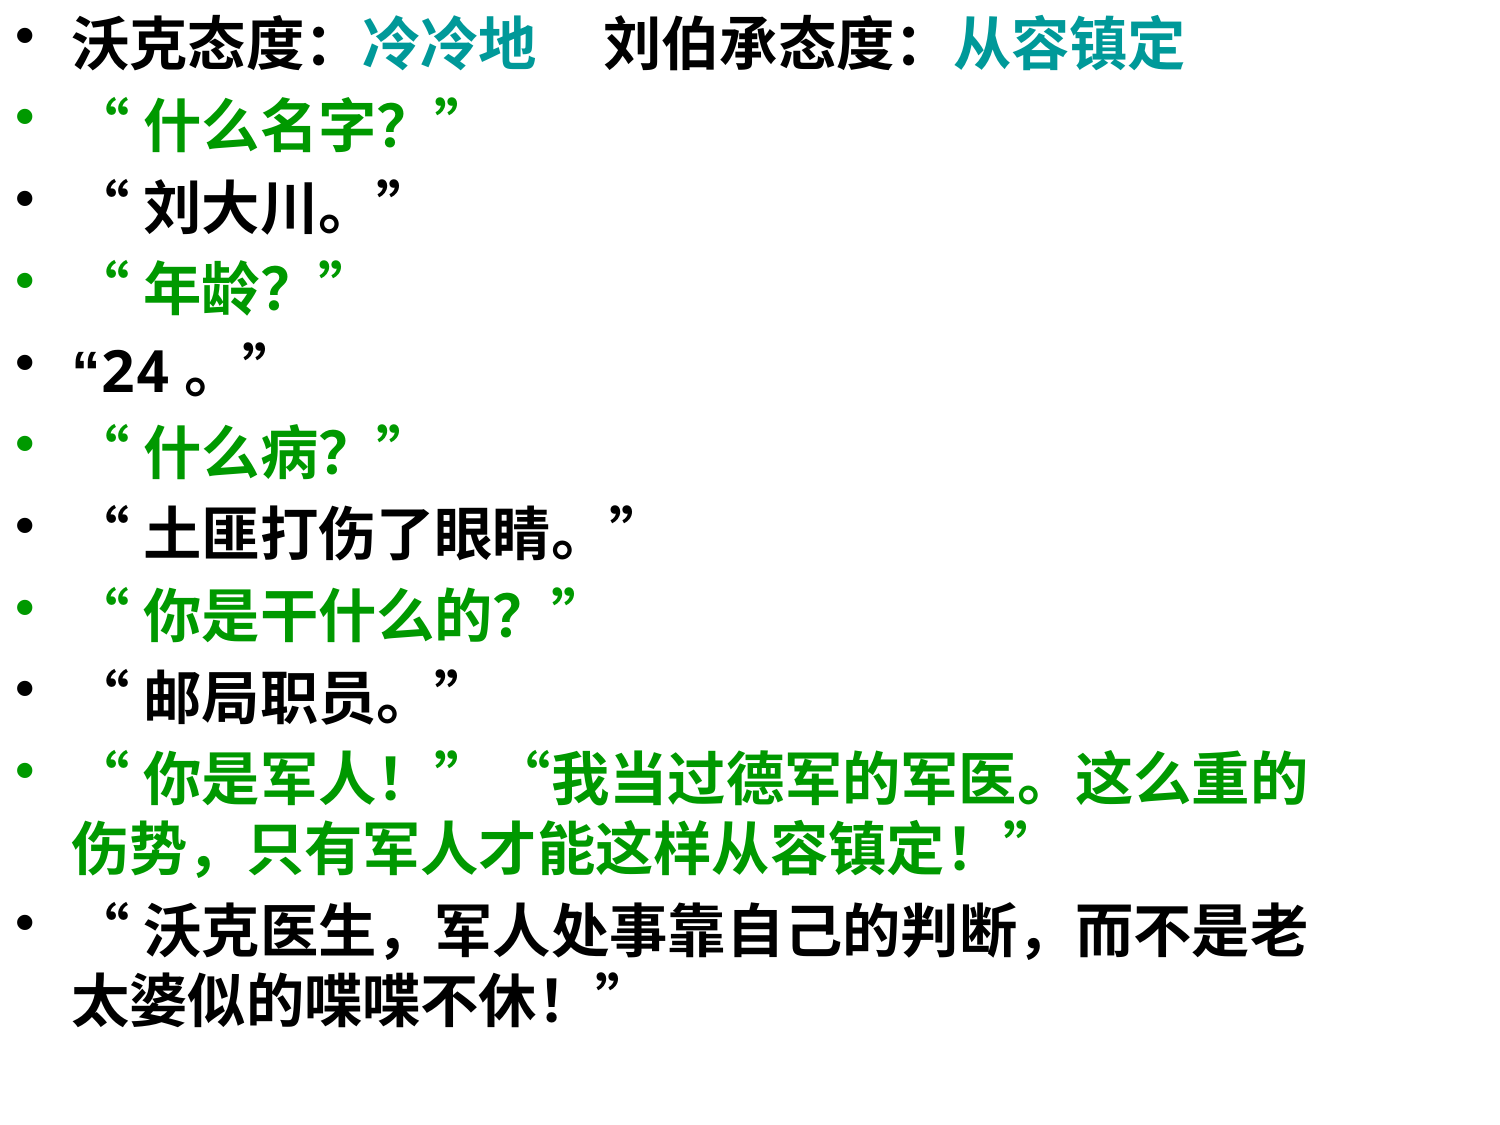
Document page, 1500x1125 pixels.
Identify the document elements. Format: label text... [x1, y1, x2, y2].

list 沃克态度：冷冷地 刘伯承态度：从容镇定 “什么名字？” “刘大川。” “年龄？” “24。” “什么病？” “土匪打伤了眼睛。” “你是干什么的？” “邮局职员。” “你是军人！”“我当过德军的军医。这么重的伤势，只有军人才能这样从容镇定！” “沃克医生，军人处事靠自己的判断，而不是老太婆似的喋喋不休！” [0, 0, 1338, 1095]
